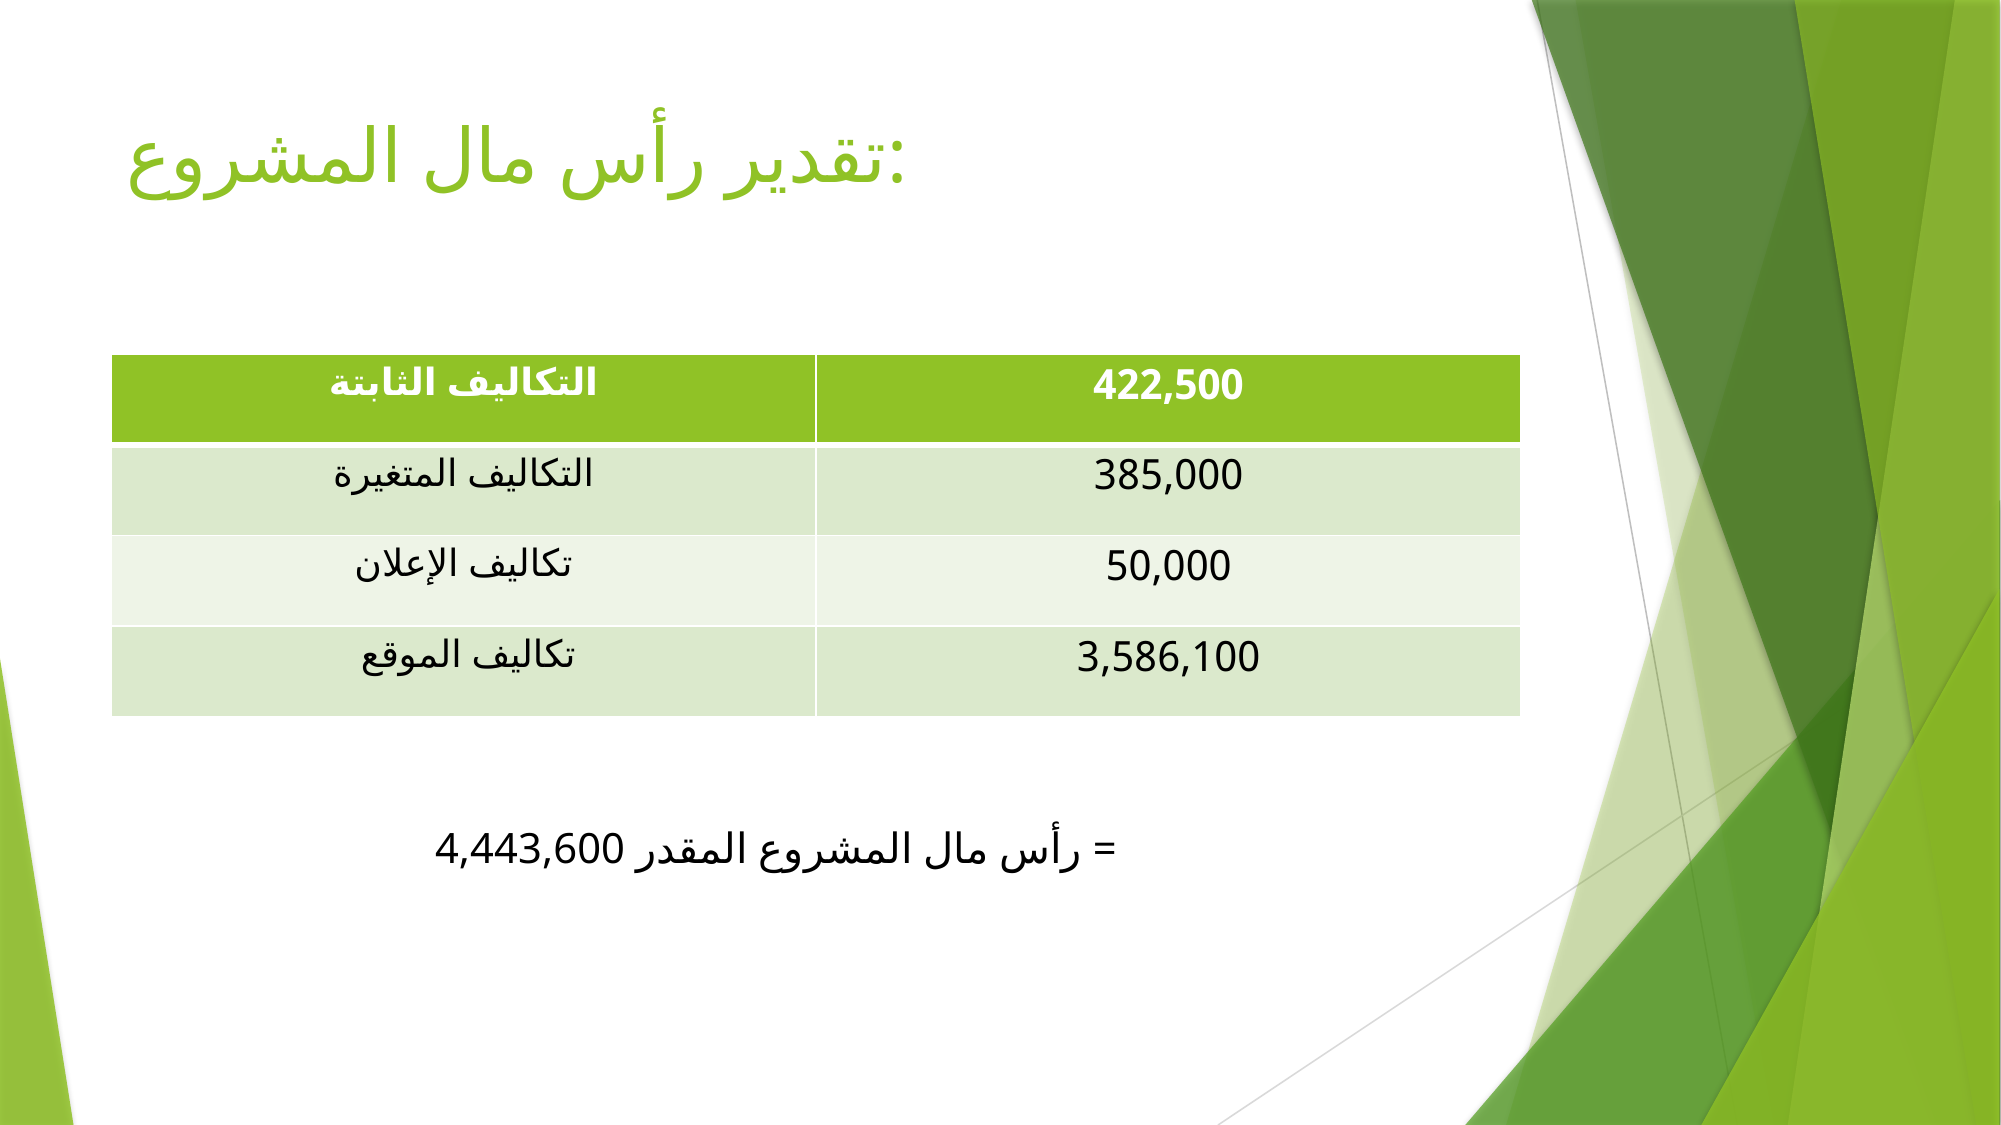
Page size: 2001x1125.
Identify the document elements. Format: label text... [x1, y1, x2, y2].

table_cell 50,000 [817, 536, 1520, 625]
table_cell 3,586,100 [817, 627, 1520, 716]
title تقدير رأس مال المشروع: [111, 99, 1522, 317]
text_box 4,443,600 رأس مال المشروع المقدر = [420, 814, 1466, 880]
table_header 422,500 [817, 355, 1520, 442]
table_cell التكاليف المتغيرة [112, 448, 815, 535]
table_cell تكاليف الإعلان [112, 536, 815, 625]
table_cell 385,000 [817, 448, 1520, 535]
table_cell تكاليف الموقع [112, 627, 815, 716]
table_header التكاليف الثابتة [112, 355, 815, 442]
